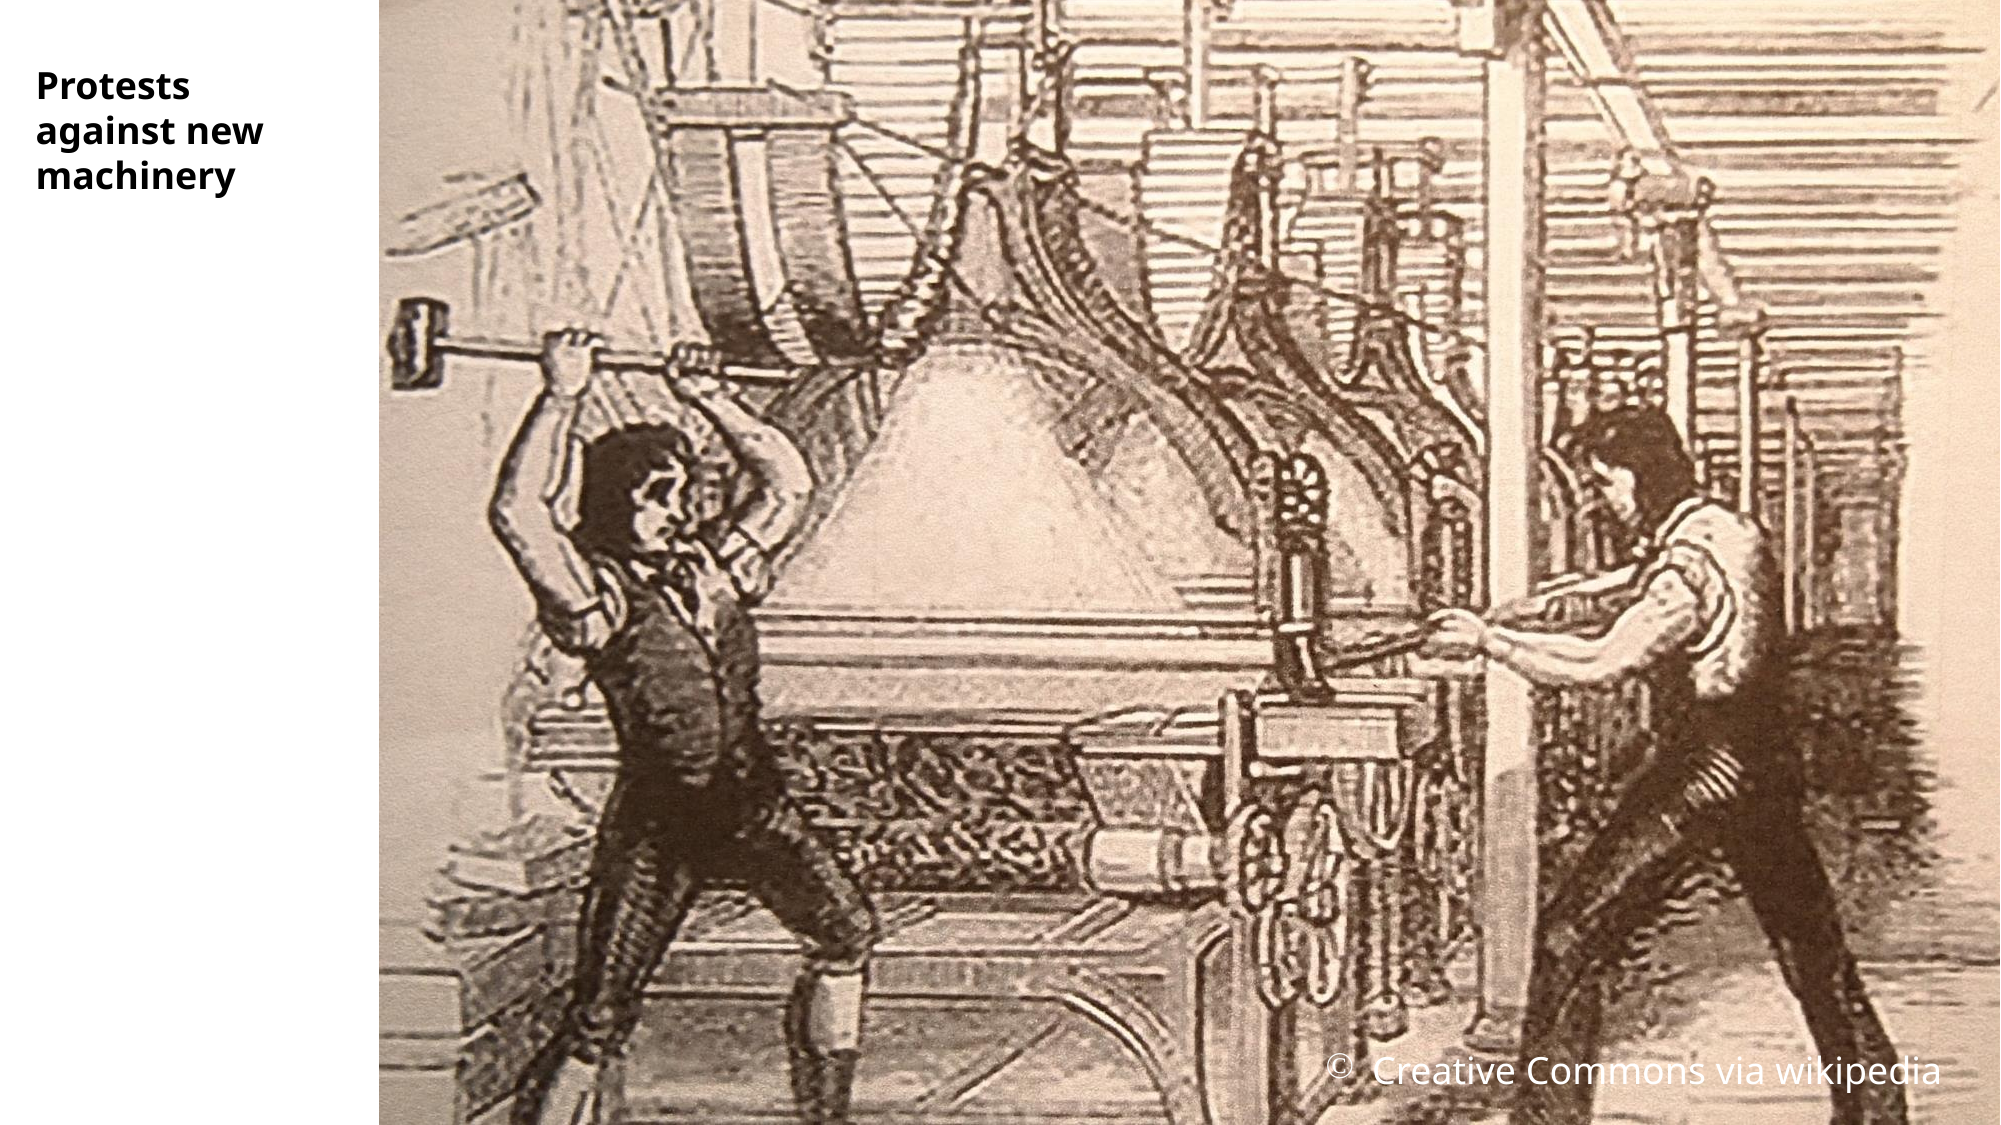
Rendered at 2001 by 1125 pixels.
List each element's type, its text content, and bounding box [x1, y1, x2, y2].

text_box Protests against new machinery [20, 55, 342, 205]
picture [379, 0, 2000, 1125]
